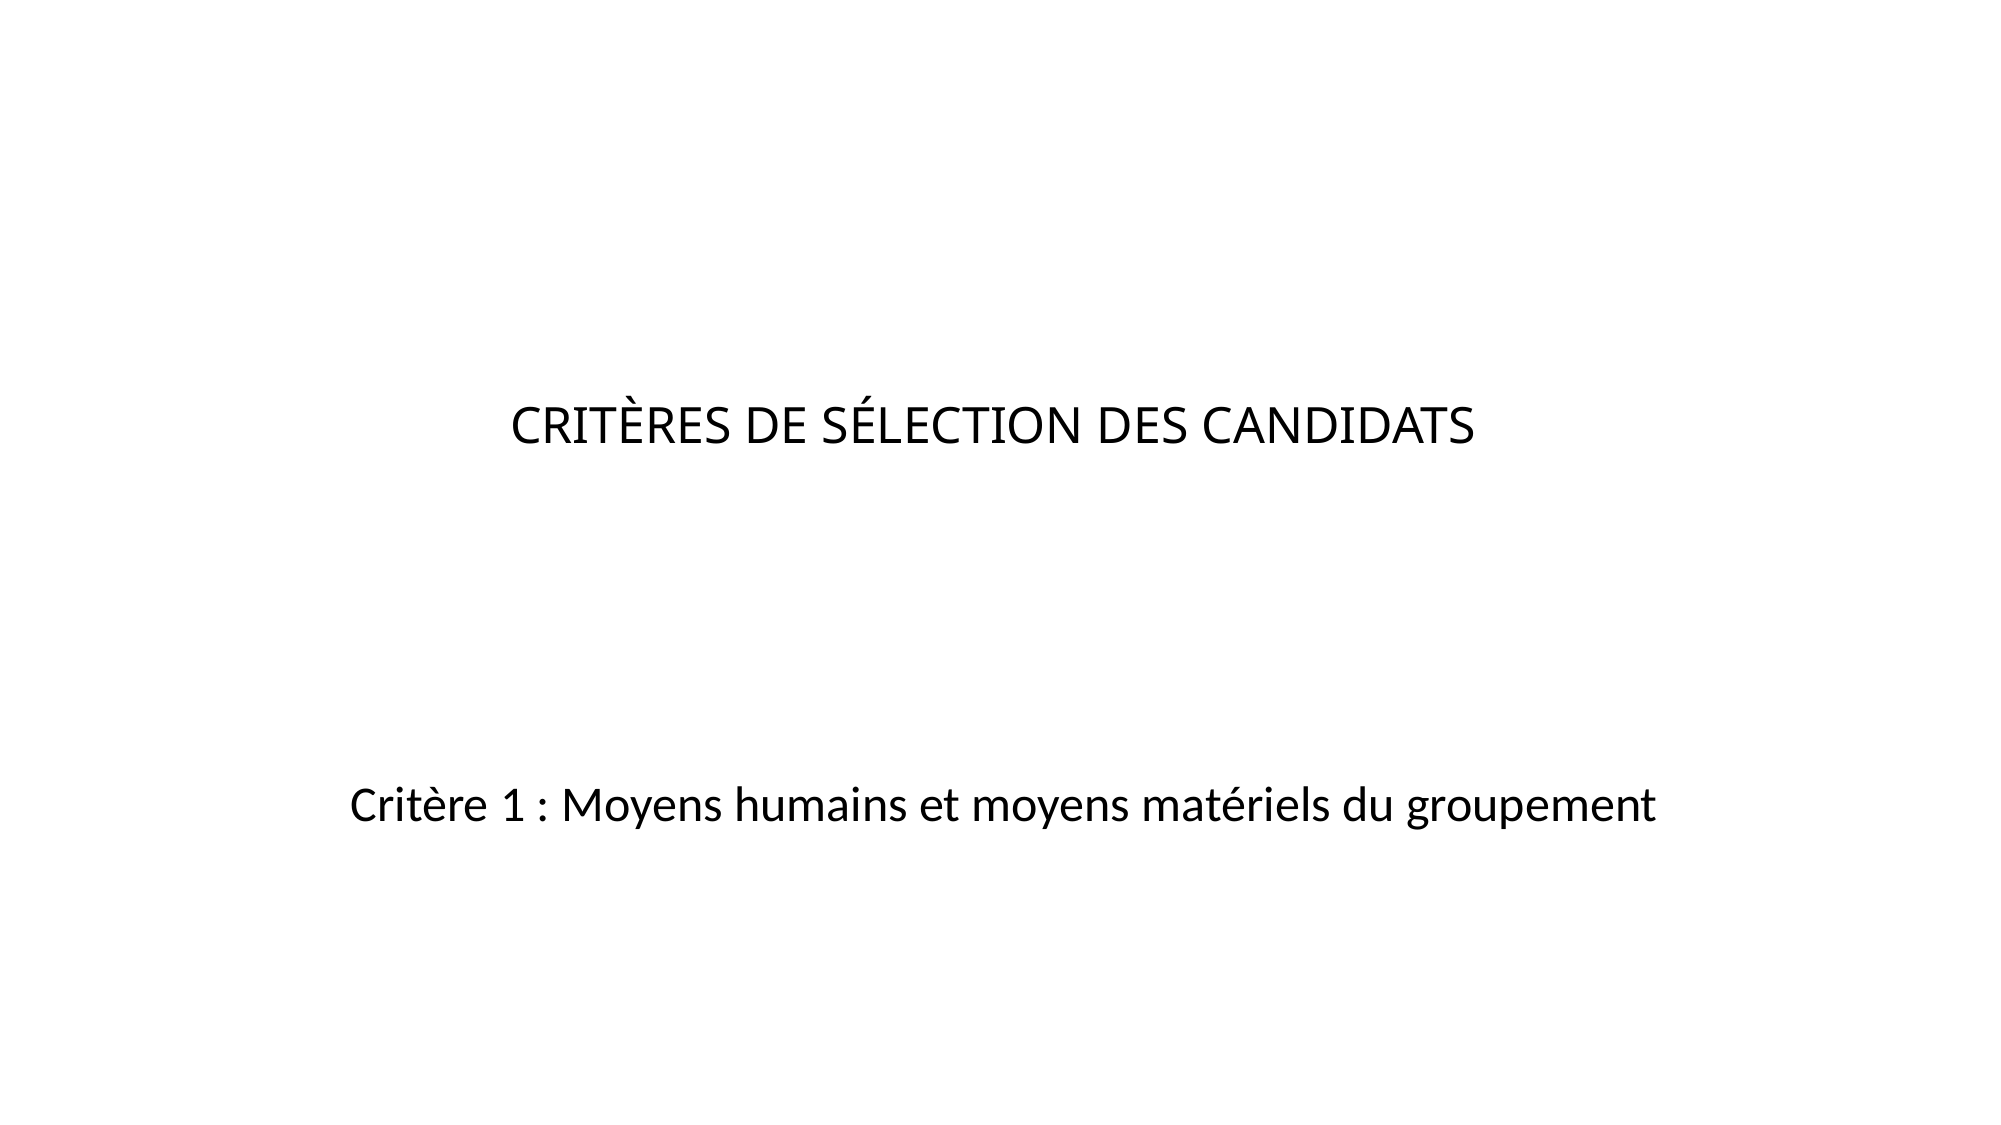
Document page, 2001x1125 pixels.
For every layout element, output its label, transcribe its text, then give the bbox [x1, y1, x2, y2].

subtitle Critère 1 : Moyens humains et moyens matériels du groupement [259, 770, 1760, 1043]
title CRITÈRES DE SÉLECTION DES CANDIDATS [249, 144, 1750, 711]
